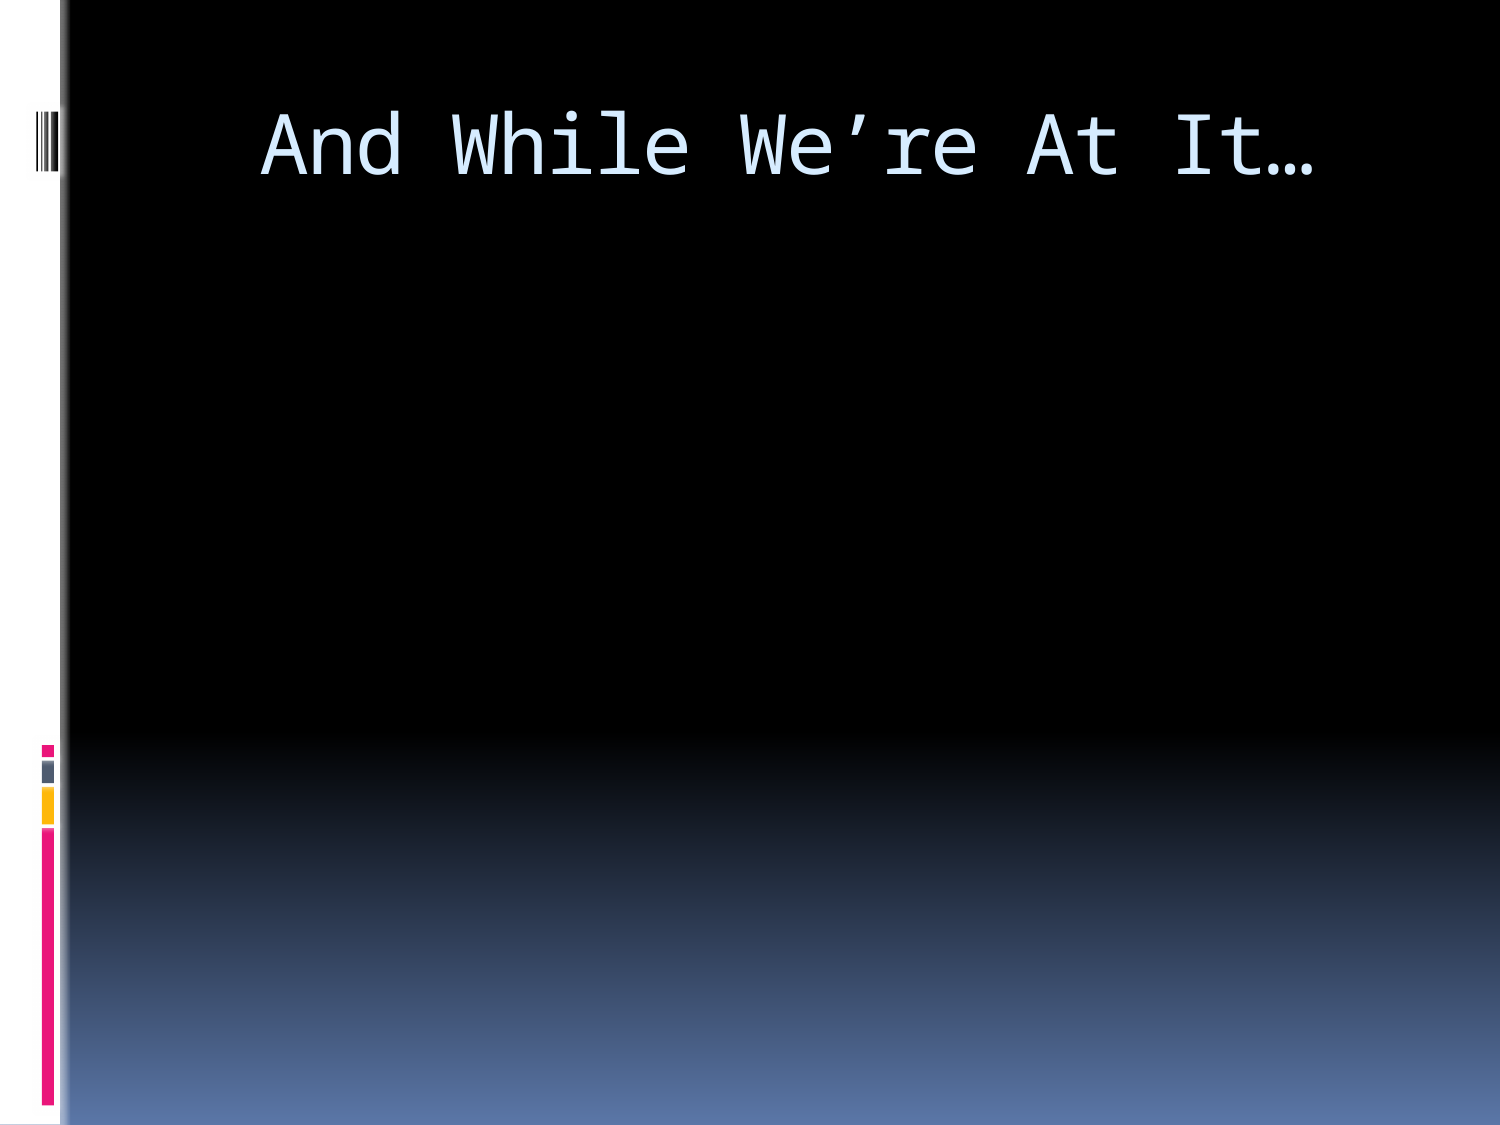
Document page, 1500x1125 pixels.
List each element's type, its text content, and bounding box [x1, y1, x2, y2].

title And While We’re At It… [150, 83, 1425, 234]
